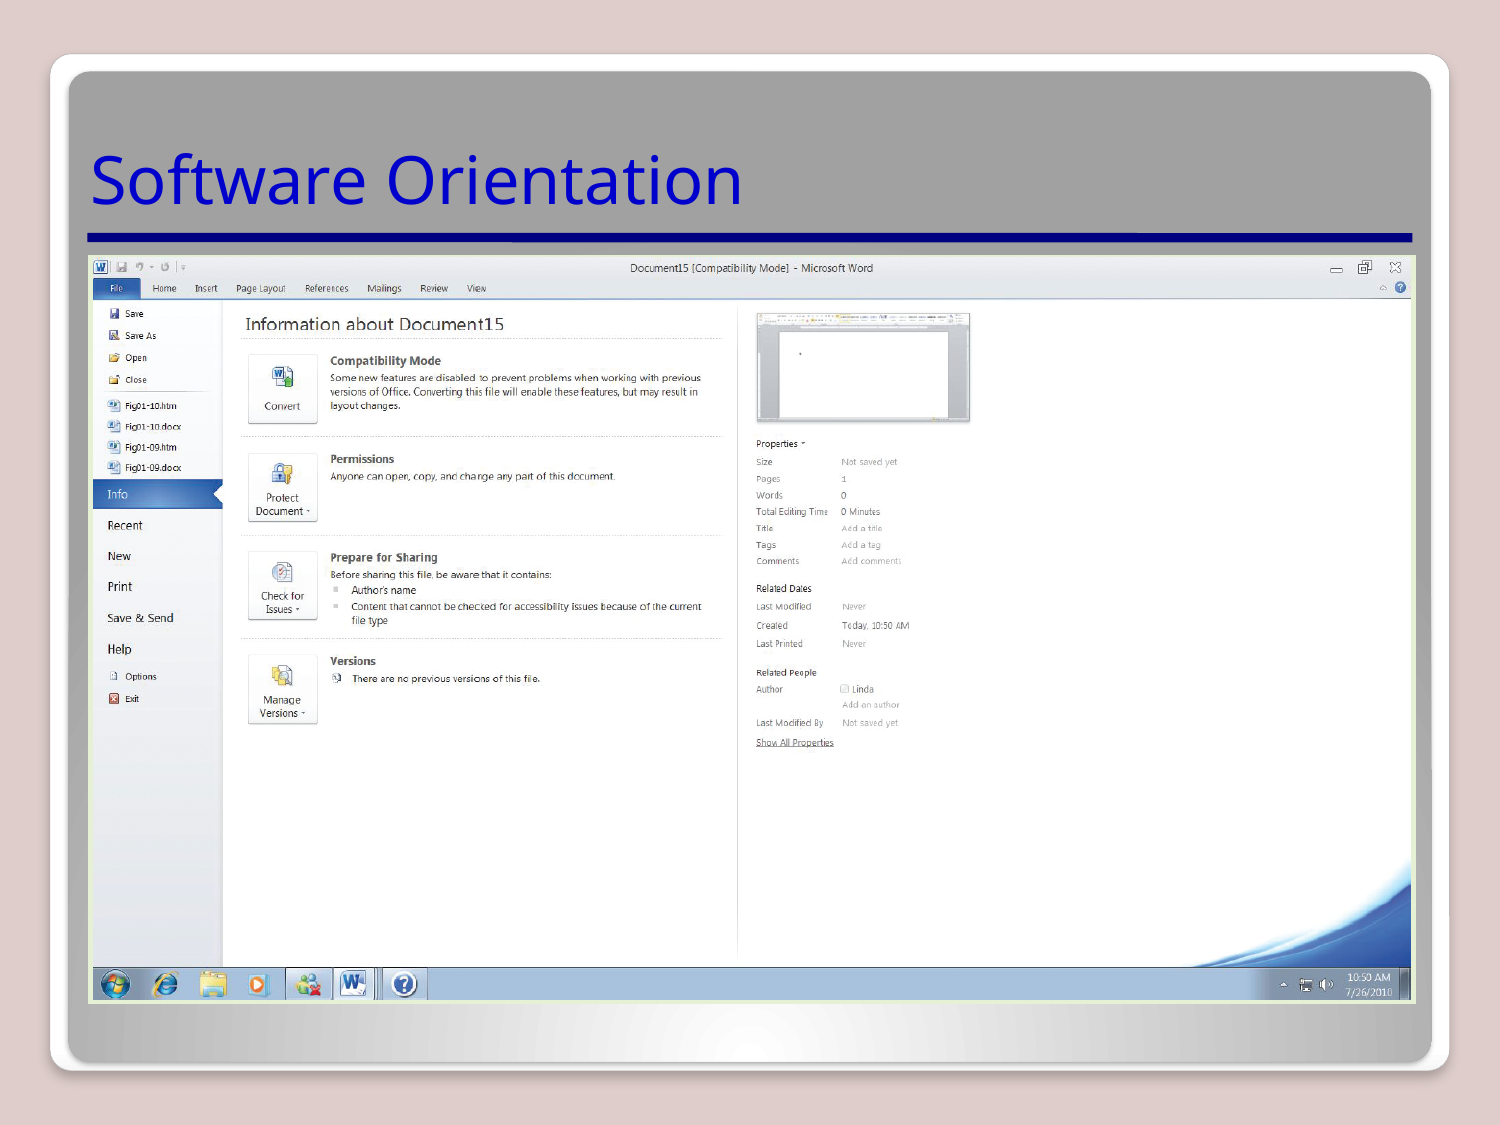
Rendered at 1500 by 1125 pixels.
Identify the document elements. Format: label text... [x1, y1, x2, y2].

picture [88, 255, 1416, 1004]
title Software Orientation [74, 74, 1426, 226]
